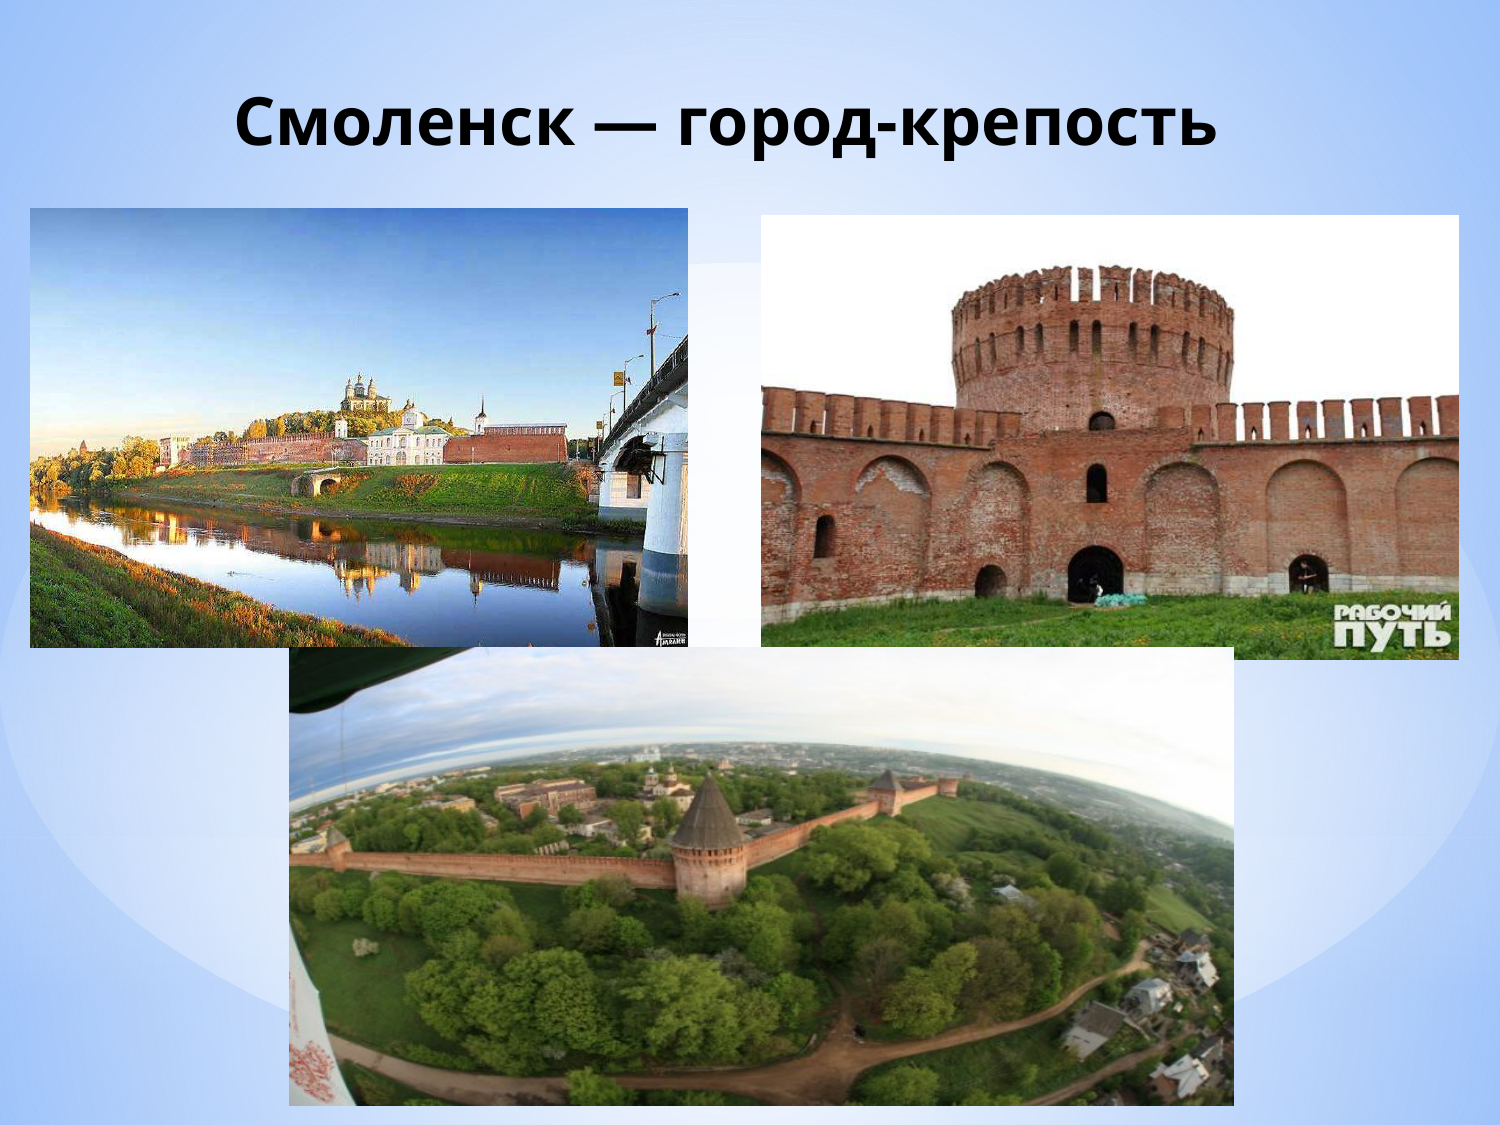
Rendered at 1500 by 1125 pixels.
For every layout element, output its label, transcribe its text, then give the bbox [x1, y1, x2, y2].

picture [29, 207, 1459, 1107]
list Смоленск — город-крепость [206, 66, 1238, 185]
